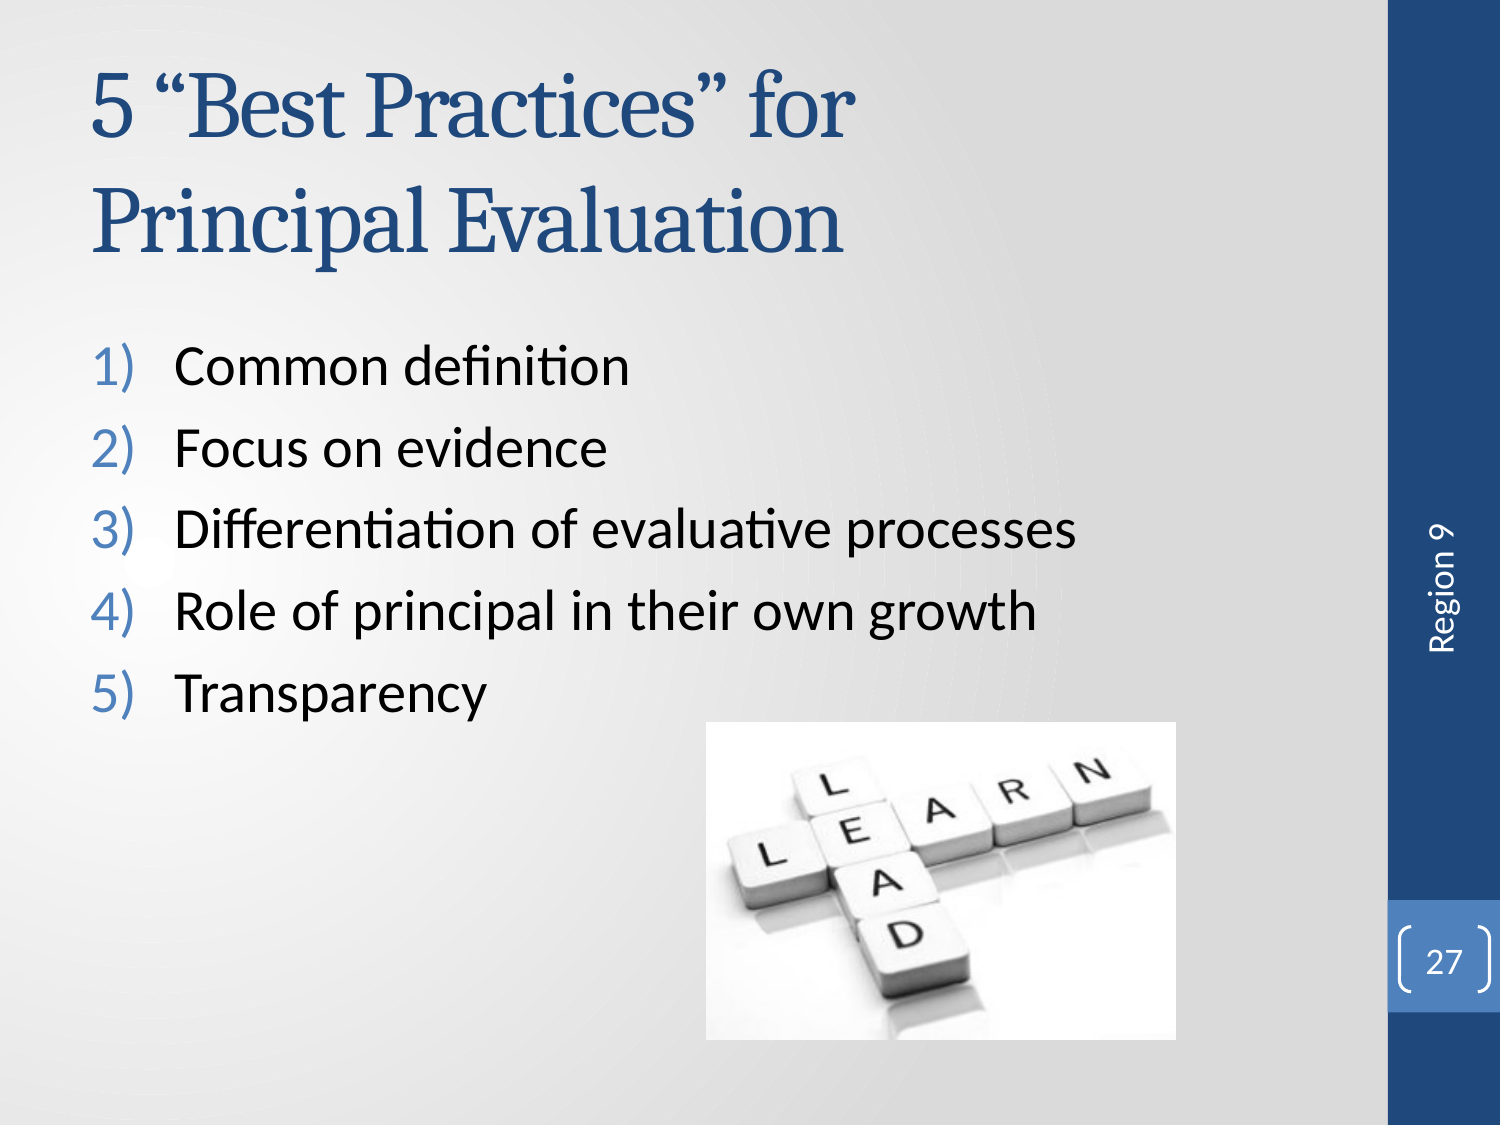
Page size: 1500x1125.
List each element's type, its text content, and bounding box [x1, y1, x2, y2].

picture [706, 721, 1176, 1041]
footer Region 9 [1408, 500, 1469, 889]
list Common definition Focus on evidence Differentiation of evaluative processes Role of principal in their own growth Transparency [75, 320, 1425, 1063]
title 5 “Best Practices” for Principal Evaluation [75, 24, 1425, 288]
slide_number 27 [1397, 925, 1492, 994]
